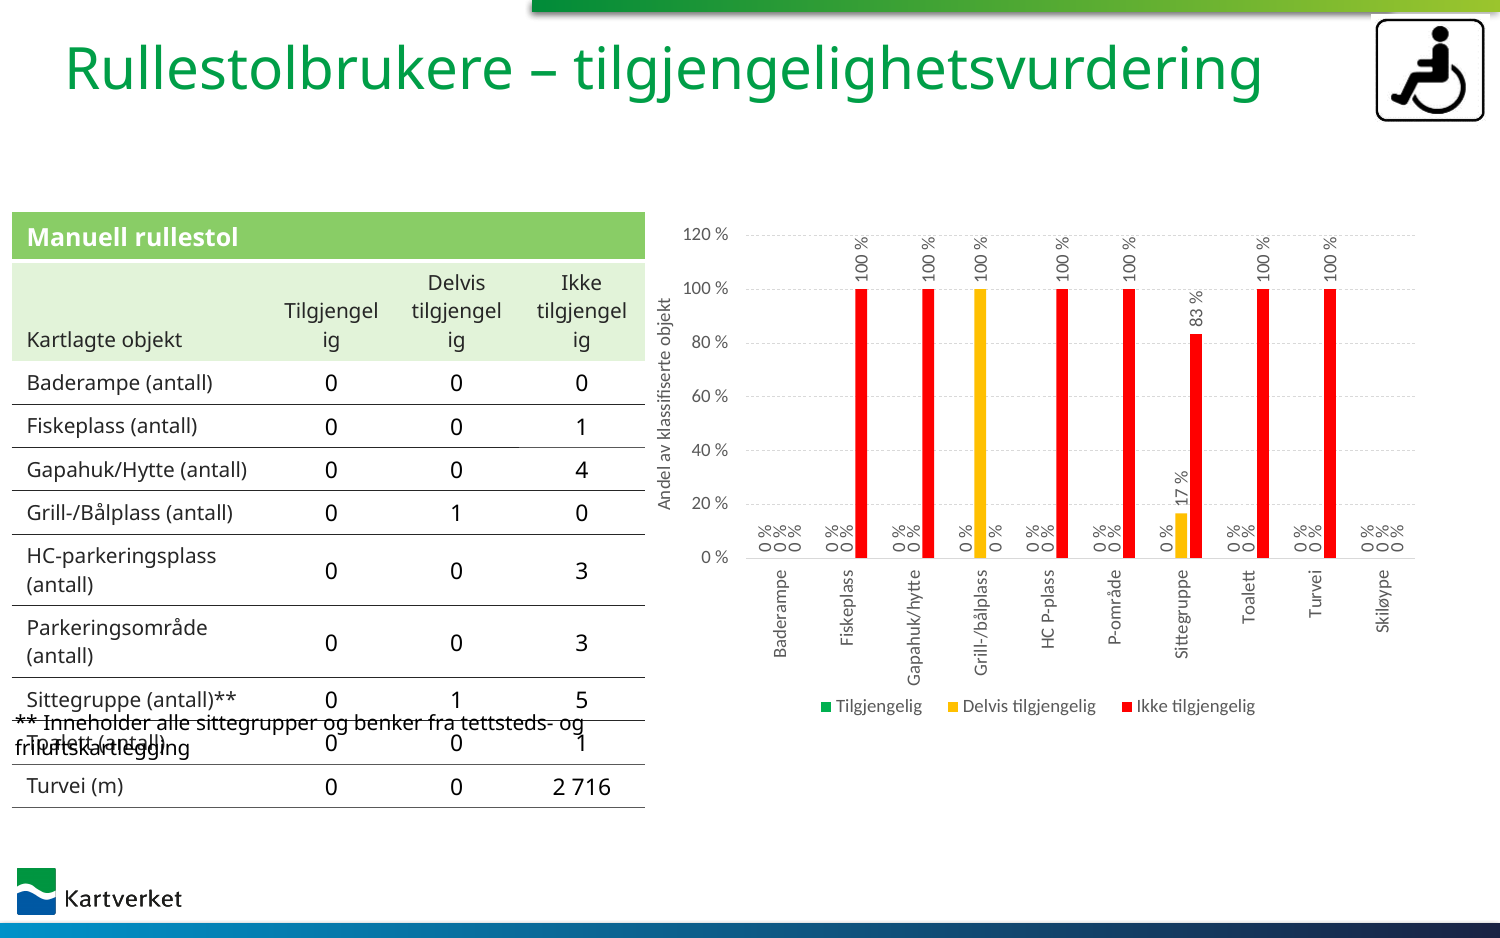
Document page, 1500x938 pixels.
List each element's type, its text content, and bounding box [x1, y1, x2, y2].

table_cell 0 [269, 535, 394, 605]
table_cell 0 [269, 491, 394, 534]
table_cell Kartlagte objekt [12, 263, 269, 361]
table_cell 1 [519, 405, 638, 447]
table_cell 3 [519, 606, 638, 677]
table_cell Fiskeplass (antall) [12, 405, 269, 447]
table_cell 3 [519, 535, 638, 605]
table_cell 0 [269, 606, 394, 677]
table_cell 0 [394, 535, 519, 605]
table_cell Tilgjengelig [269, 263, 394, 361]
table_cell 0 [269, 448, 394, 490]
table_cell 1 [394, 678, 519, 702]
picture [643, 218, 1427, 728]
text_box ** Inneholder alle sittegrupper og benker fra tettsteds- og friluftskartlegging [0, 702, 745, 768]
table_cell 0 [394, 448, 519, 490]
table_cell 0 [519, 361, 638, 404]
table_cell Sittegruppe (antall)** [12, 678, 269, 702]
table_cell 0 [269, 361, 394, 404]
text_box Rullestolbrukere – tilgjengelighetsvurdering [49, 12, 1372, 109]
table_cell 0 [519, 491, 638, 534]
table_cell 0 [394, 606, 519, 677]
table_cell 0 [394, 768, 519, 807]
table_cell 2 716 [519, 768, 645, 807]
table_header Manuell rullestol [12, 212, 645, 259]
table_cell 0 [269, 405, 394, 447]
table_cell Turvei (m) [12, 768, 269, 807]
table_cell 0 [394, 361, 519, 404]
table_cell 0 [394, 405, 519, 447]
table_cell 0 [269, 678, 394, 702]
picture [1371, 13, 1491, 127]
table_cell 1 [394, 491, 519, 534]
table_cell 4 [519, 448, 638, 490]
table_cell Ikke tilgjengelig [519, 263, 638, 361]
table_cell Delvis tilgjengelig [394, 263, 519, 361]
table_cell Baderampe (antall) [12, 361, 269, 404]
table_cell 5 [519, 678, 638, 702]
table_cell 0 [269, 768, 394, 807]
table_cell Parkeringsområde (antall) [12, 606, 269, 677]
table_cell Grill-/Bålplass (antall) [12, 491, 269, 534]
table_cell Gapahuk/Hytte (antall) [12, 448, 269, 490]
table_cell HC-parkeringsplass (antall) [12, 535, 269, 605]
